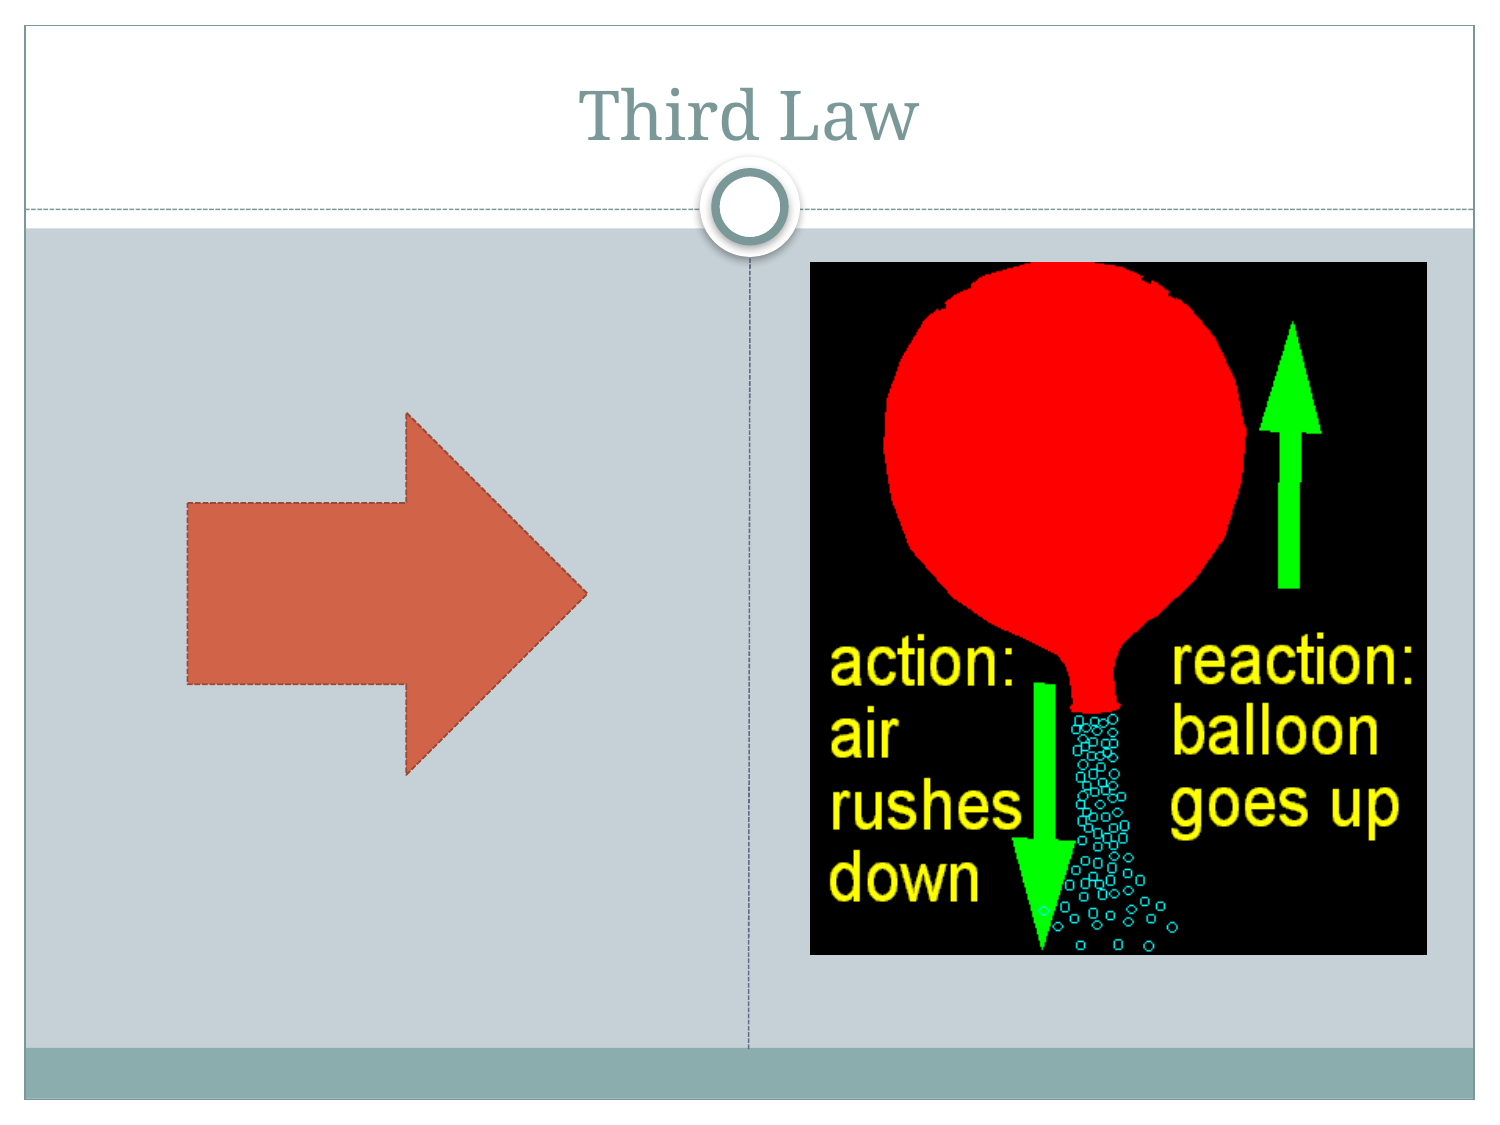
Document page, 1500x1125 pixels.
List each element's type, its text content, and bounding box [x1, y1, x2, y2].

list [810, 262, 1427, 956]
text_box [186, 412, 588, 776]
title Third Law [49, 37, 1450, 162]
